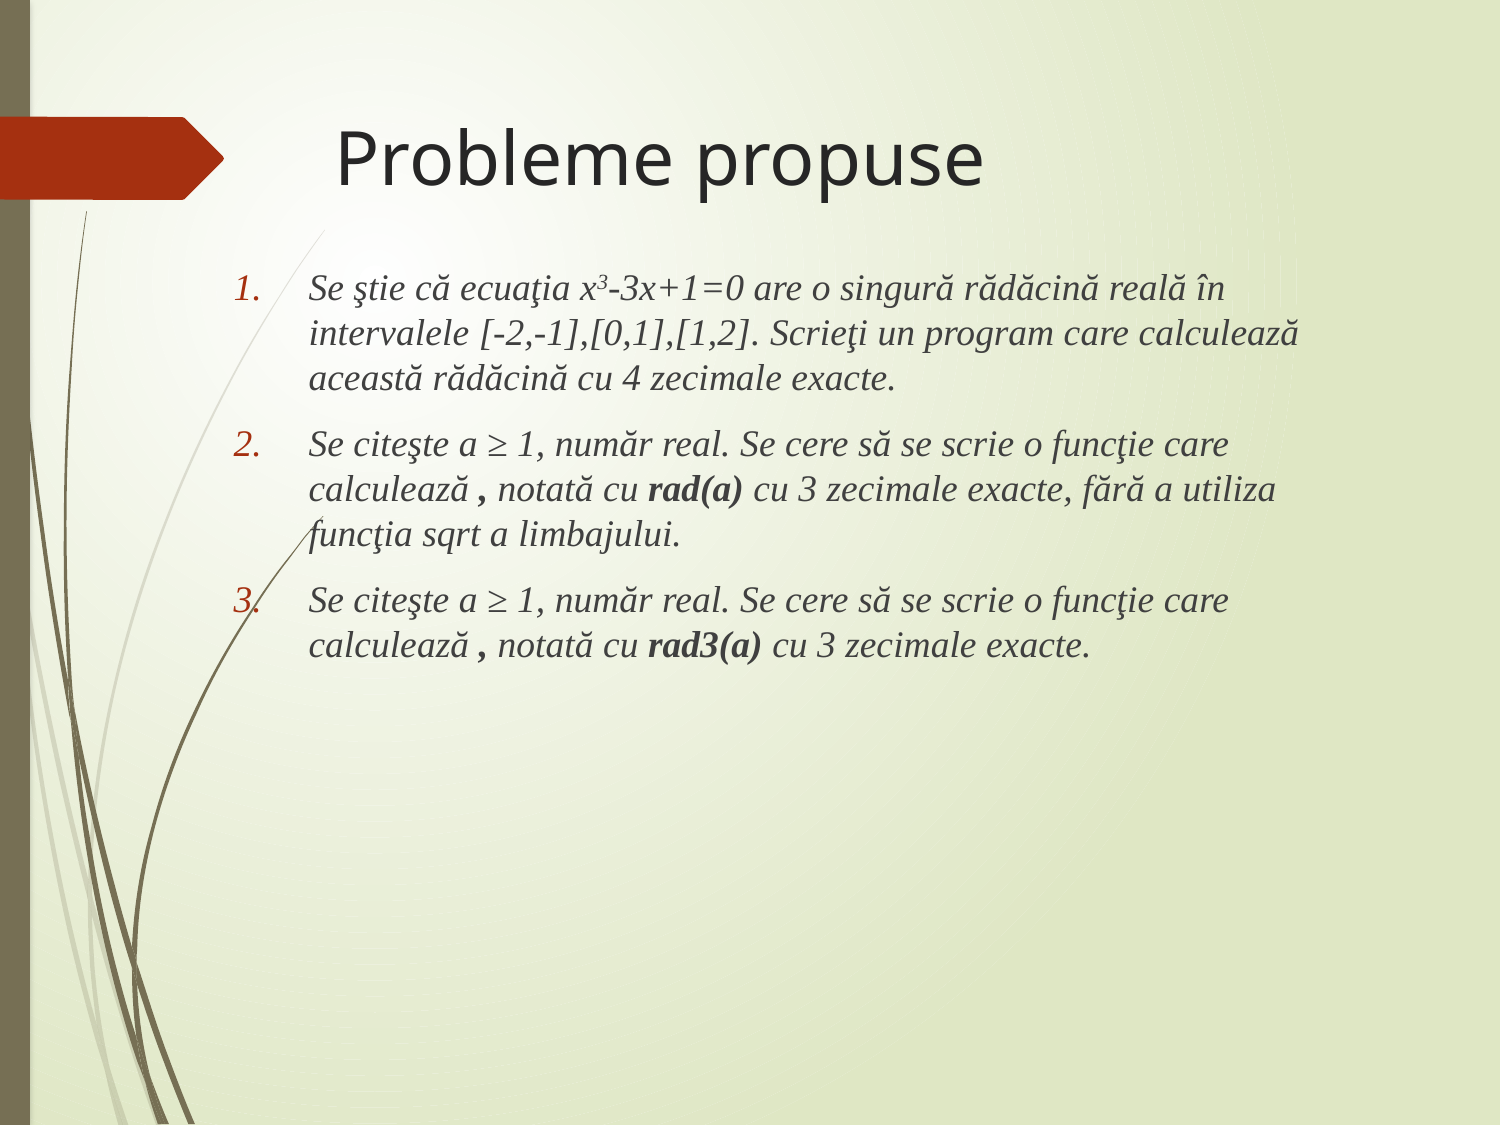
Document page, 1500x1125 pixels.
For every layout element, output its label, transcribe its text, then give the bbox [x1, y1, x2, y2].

title Probleme propuse [319, 102, 1400, 313]
